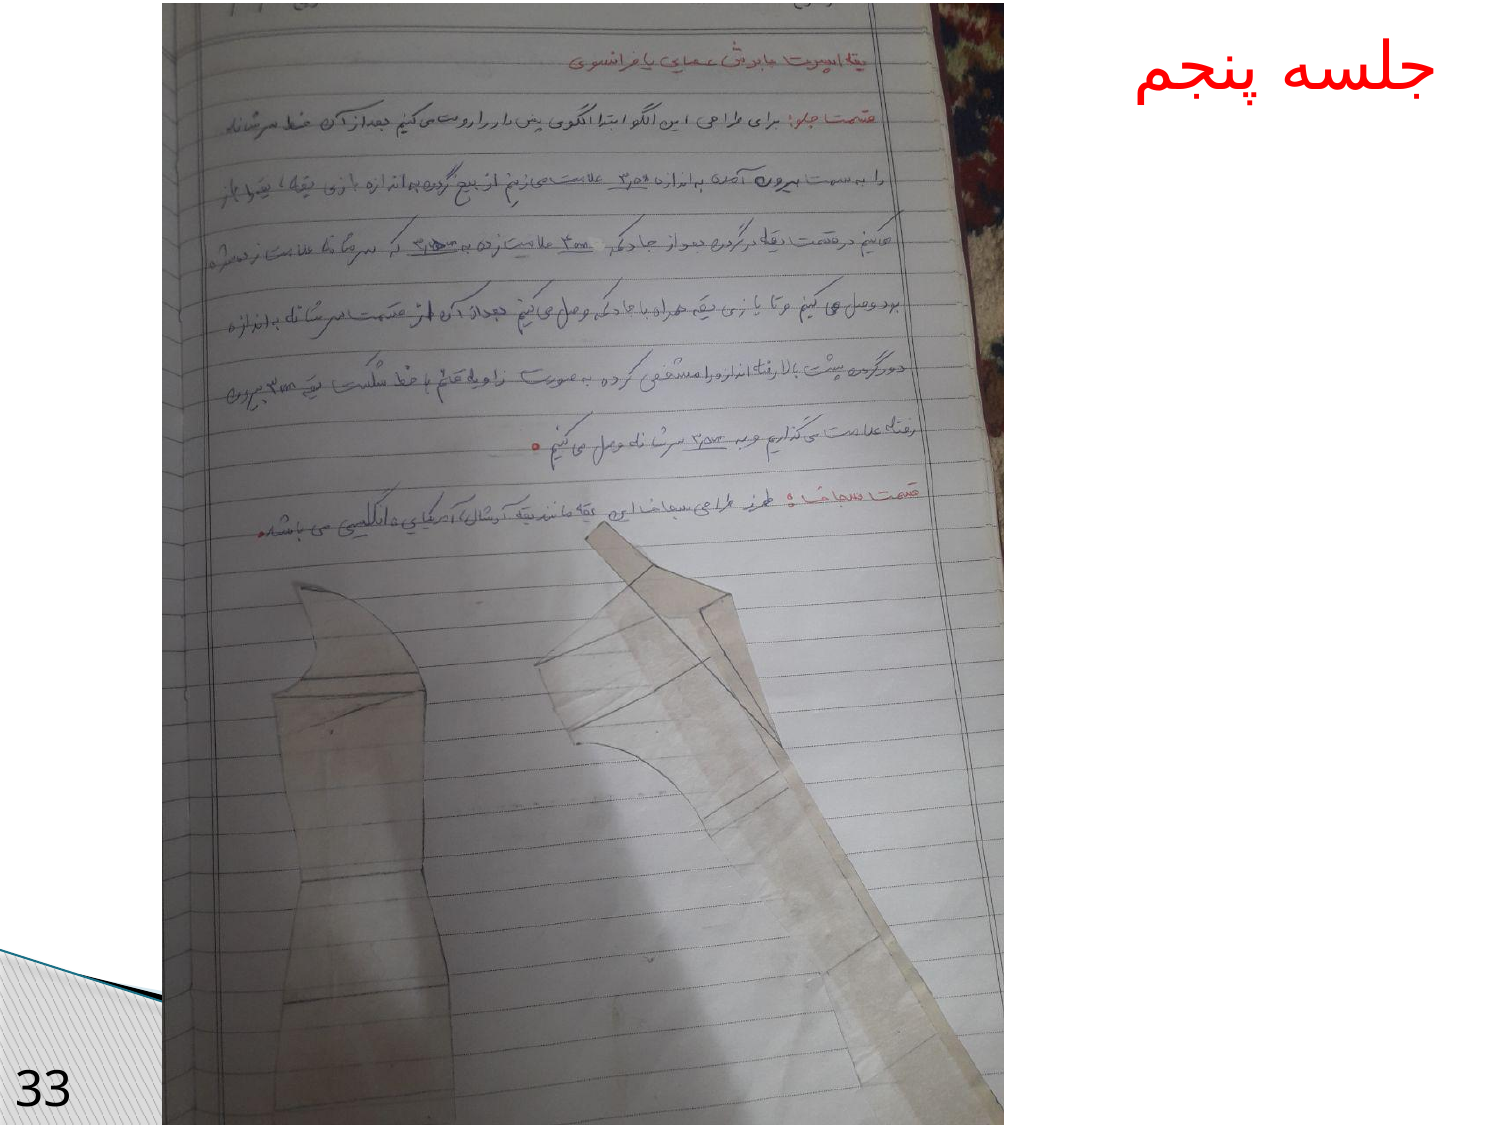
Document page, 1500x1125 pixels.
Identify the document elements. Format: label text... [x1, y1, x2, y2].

text_box 33 [0, 1049, 100, 1124]
text_box جلسه پنجم [1009, 15, 1454, 111]
picture [162, 2, 1005, 1125]
